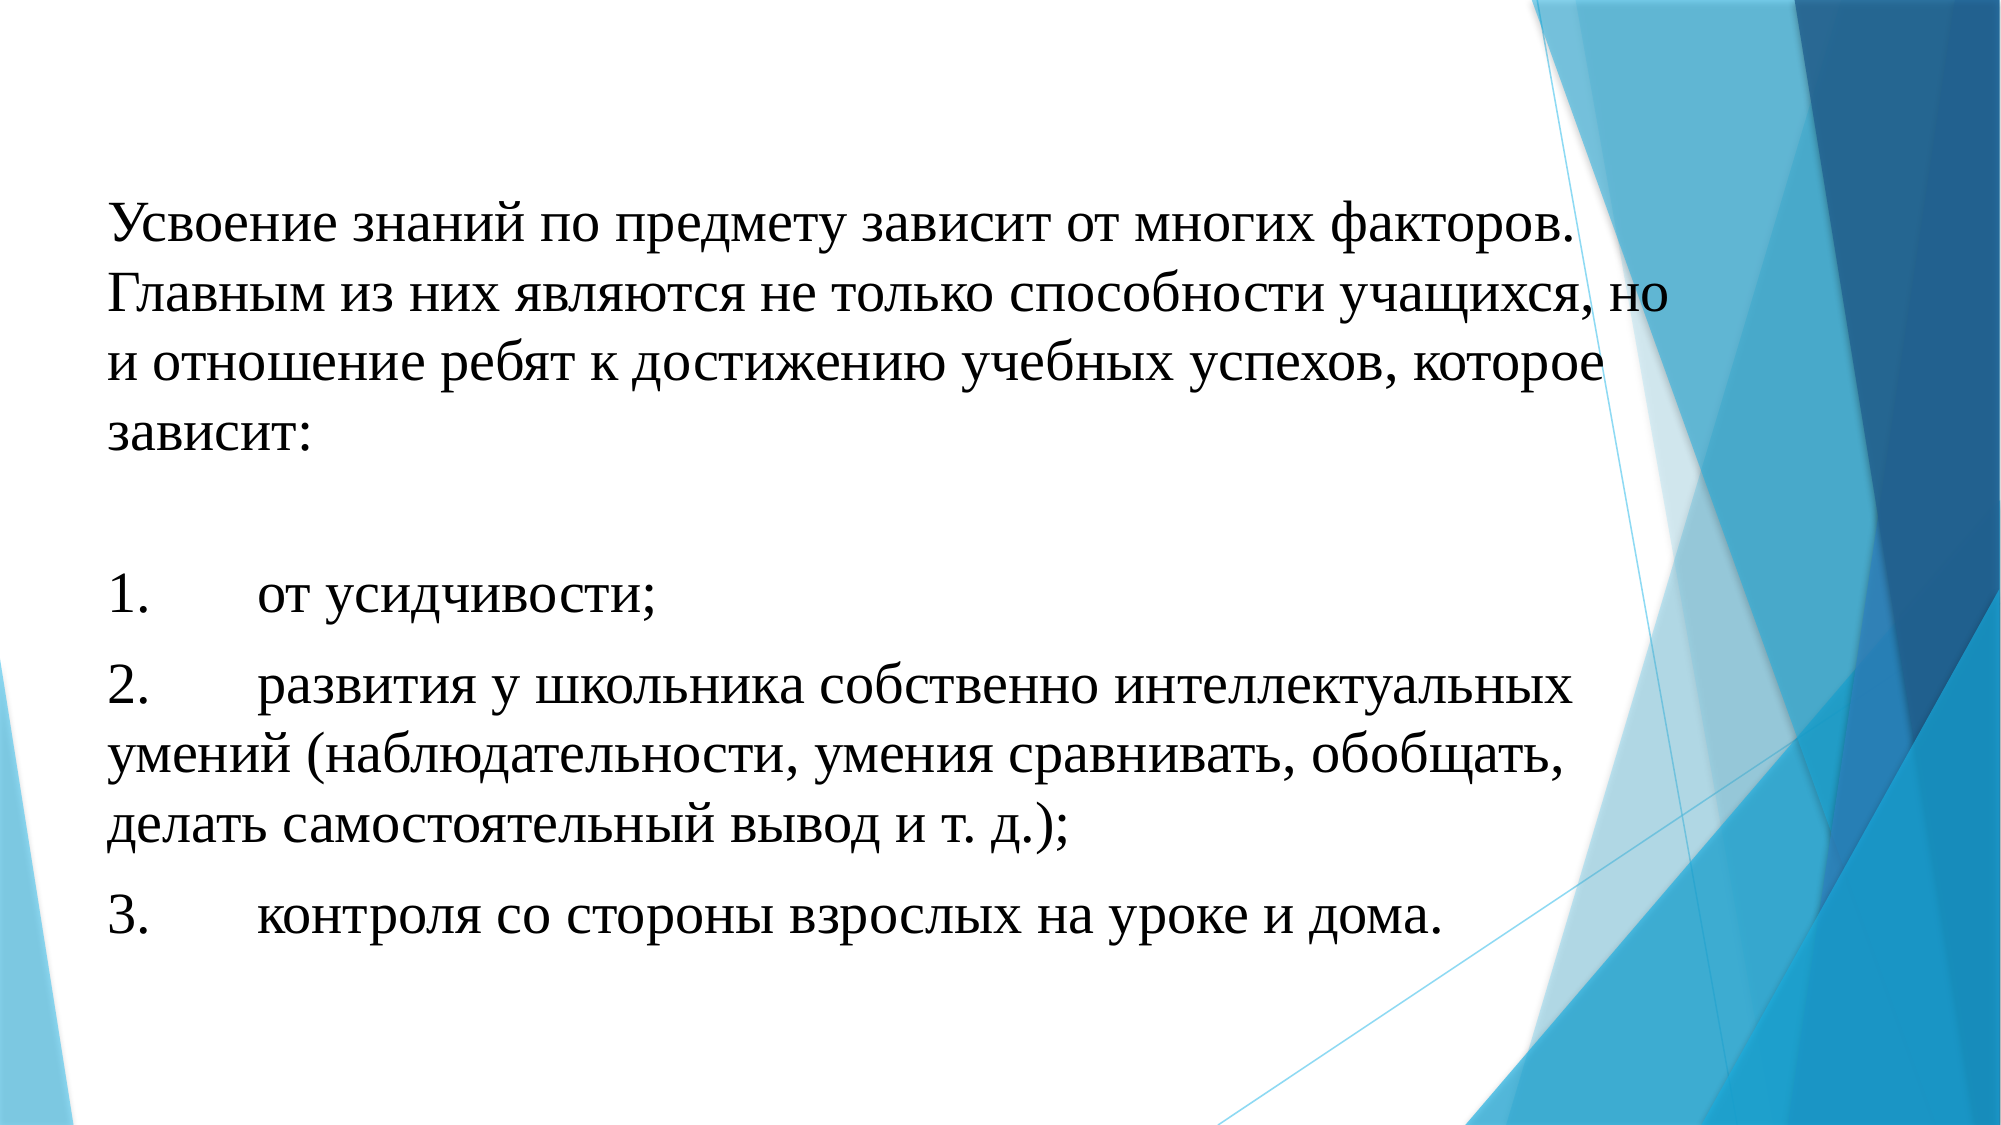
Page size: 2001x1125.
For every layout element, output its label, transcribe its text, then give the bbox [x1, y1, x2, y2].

list Усвоение знаний по предмету зависит от многих факторов. Главным из них являются не только способности учащихся, но и отношение ребят к достижению учебных успехов, которое зависит: 1. от усидчивости; 2. развития у школьника собственно интеллектуальных умений (наблюдательности, умения сравнивать, обобщать, делать самостоятельный вывод и т. д.); 3. контроля со стороны взрослых на уроке и дома. [92, 33, 1693, 975]
